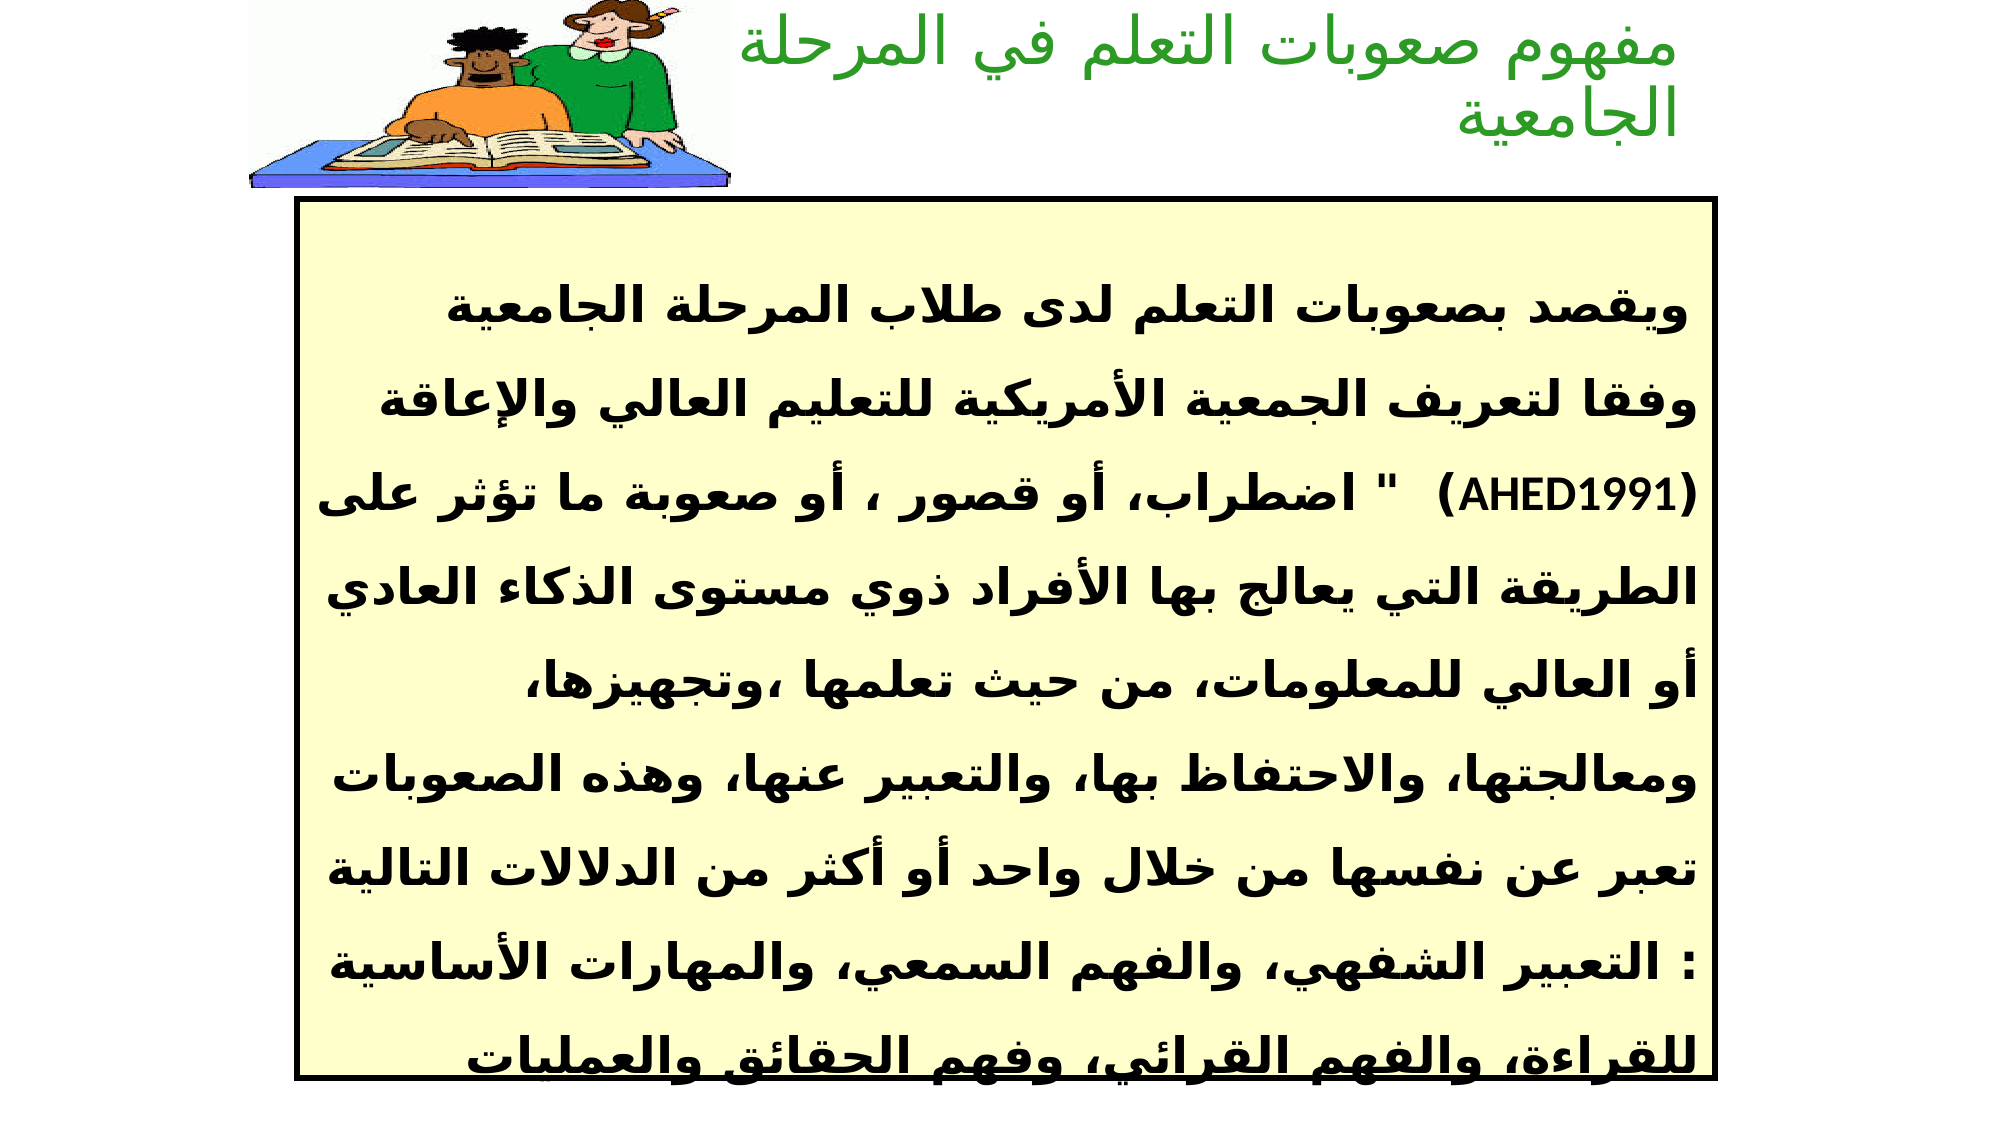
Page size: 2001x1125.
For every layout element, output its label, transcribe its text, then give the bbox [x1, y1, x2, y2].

title مفهوم صعوبات التعلم في المرحلة الجامعية [648, 46, 1697, 211]
picture [249, 0, 731, 188]
text_box ويقصد بصعوبات التعلم لدى طلاب المرحلة الجامعية وفقا لتعريف الجمعية الأمريكية للتعليم العالي والإعاقة (AHED1991) " اضطراب، أو قصور ، أو صعوبة ما تؤثر على الطريقة التي يعالج بها الأفراد ذوي مستوى الذكاء العادي أو العالي للمعلومات، من حيث تعلمها ،وتجهيزها، ومعالجتها، والاحتفاظ بها، والتعبير عنها، وهذه الصعوبات تعبر عن نفسها من خلال واحد أو أكثر من الدلالات التالية : التعبير الشفهي، والفهم السمعي، والمهارات الأساسية للقراءة، والفهم القرائي، وفهم الحقائق والعمليات الرياضية، والقدرة على حل المشكلات ،والتمثيل المعرفي، وتذكر المعلومات اللفظية، وتجهيز المعلومات المدخلة ومعالجتها، والانتباه الممتد أو بعيد المدى، وإدارة أو معالجة المهارات الاجتماعية" [296, 199, 1715, 1079]
